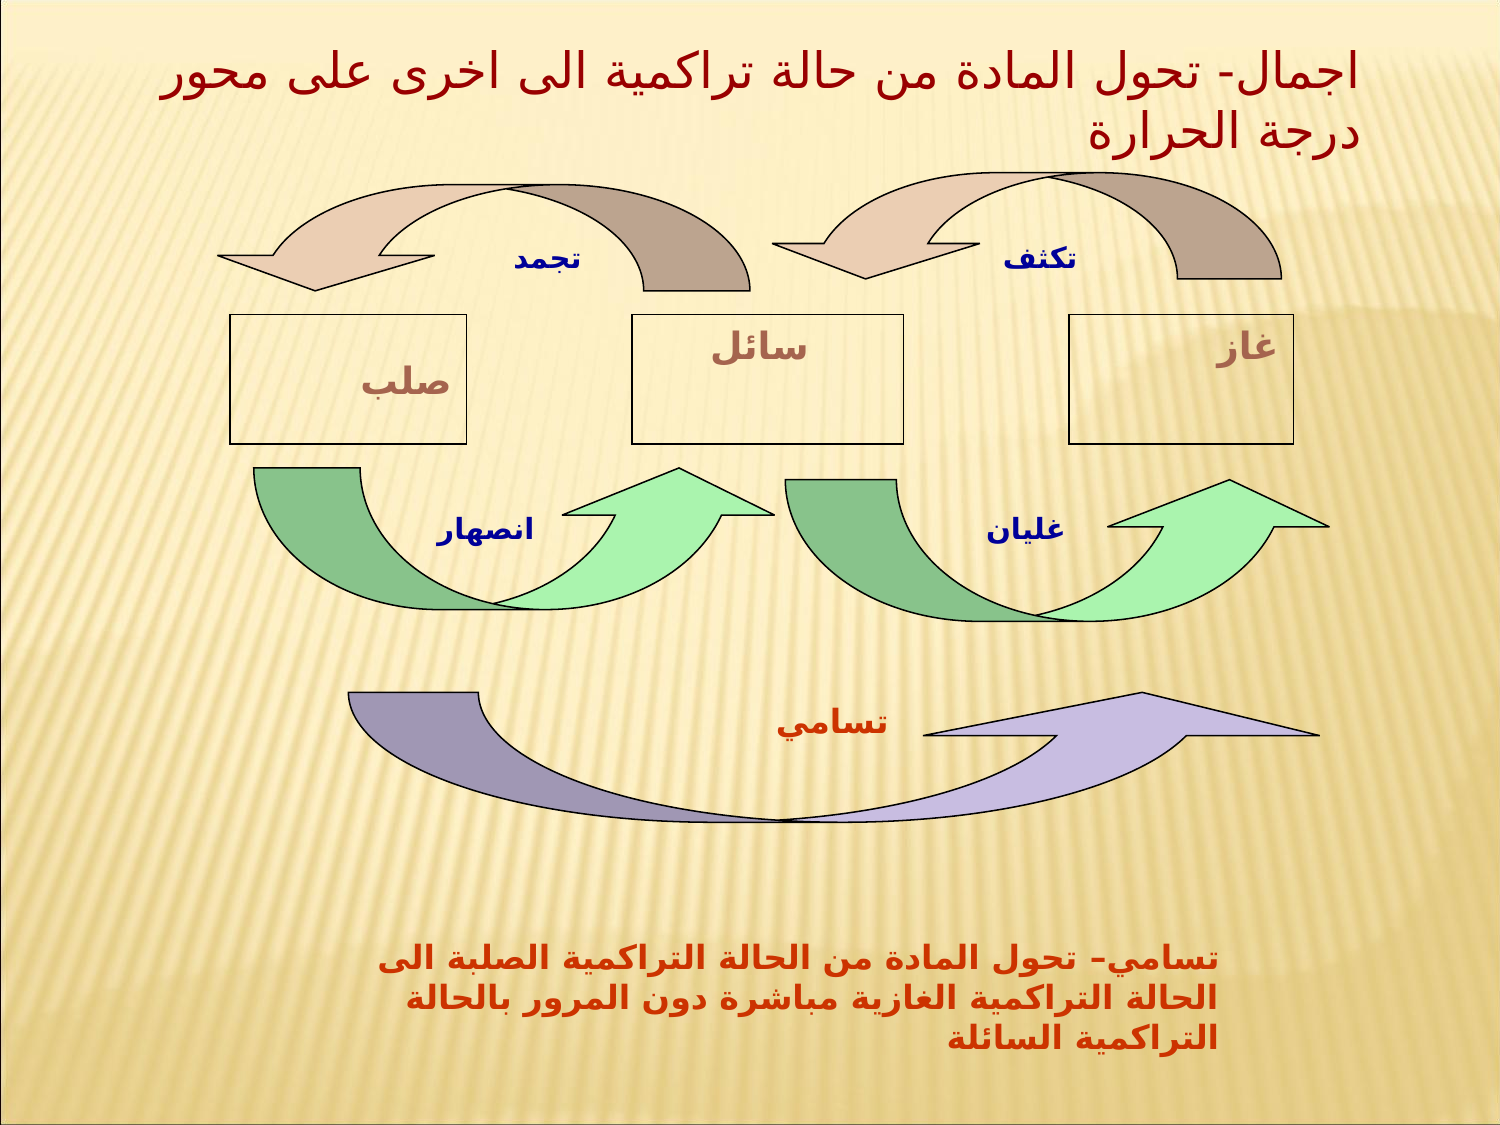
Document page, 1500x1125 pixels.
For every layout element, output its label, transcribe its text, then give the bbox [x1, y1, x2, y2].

text_box [785, 479, 1330, 622]
text_box [217, 184, 750, 291]
text_box [1069, 314, 1294, 445]
text_box [631, 314, 904, 445]
text_box تجمد [430, 231, 597, 282]
text_box تسامي– تحول المادة من الحالة التراكمية الصلبة الى الحالة التراكمية الغازية مباشرة دون المرور بالحالة التراكمية السائلة [289, 928, 1235, 1120]
text_box [253, 467, 775, 610]
text_box صلب [230, 314, 467, 445]
text_box اجمال- تحول المادة من حالة تراكمية الى اخرى على محور درجة الحرارة [112, 30, 1377, 166]
picture [0, 0, 1500, 1125]
text_box انصهار [407, 503, 550, 553]
text_box غليان [950, 503, 1081, 553]
text_box [772, 172, 1282, 279]
text_box تكثف [962, 231, 1093, 282]
text_box [348, 692, 1320, 823]
text_box تسامي [655, 692, 904, 747]
